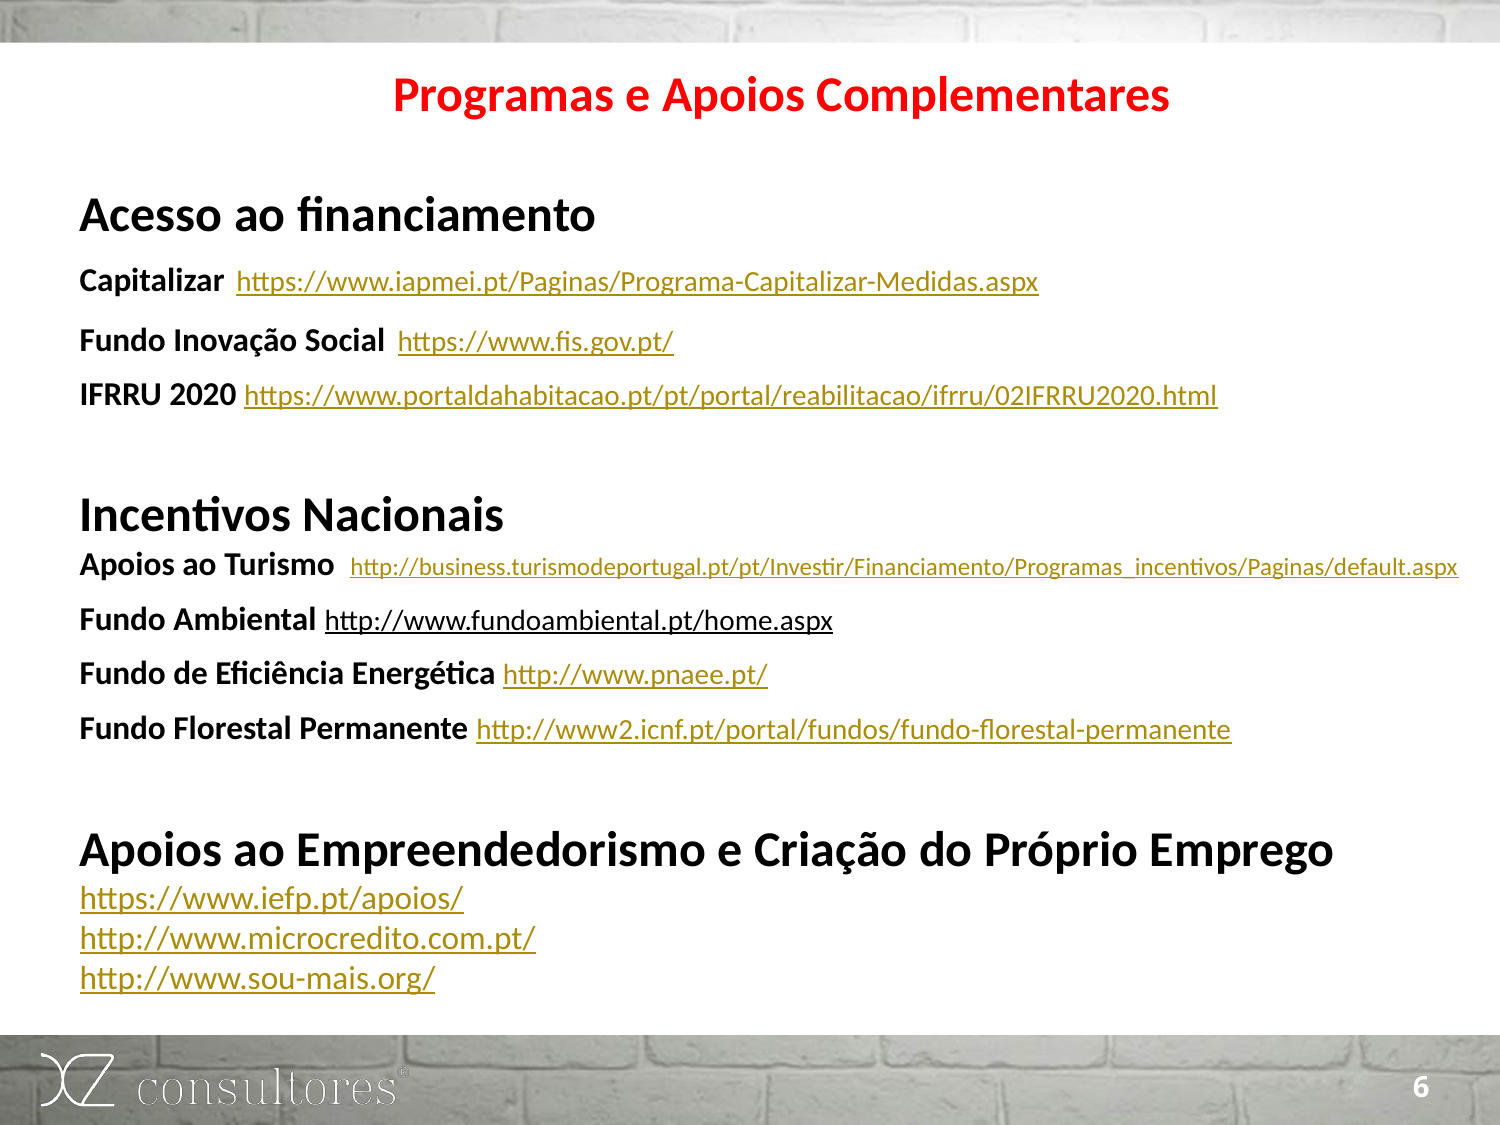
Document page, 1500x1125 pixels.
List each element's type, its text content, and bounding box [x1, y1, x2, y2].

picture [0, 0, 1500, 42]
text_box Programas e Apoios Complementares Acesso ao financiamento Capitalizar https://www.iapmei.pt/Paginas/Programa-Capitalizar-Medidas.aspx Fundo Inovação Social https://www.fis.gov.pt/ IFRRU 2020 https://www.portaldahabitacao.pt/pt/portal/reabilitacao/ifrru/02IFRRU2020.html Incentivos Nacionais Apoios ao Turismo http://business.turismodeportugal.pt/pt/Investir/Financiamento/Programas_incentivos/Paginas/default.aspx Fundo Ambiental http://www.fundoambiental.pt/home.aspx Fundo de Eficiência Energética http://www.pnaee.pt/ Fundo Florestal Permanente http://www2.icnf.pt/portal/fundos/fundo-florestal-permanente Apoios ao Empreendedorismo e Criação do Próprio Emprego https://www.iefp.pt/apoios/ http://www.microcredito.com.pt/ http://www.sou-mais.org/ [64, 54, 1500, 1004]
picture [0, 1035, 1500, 1125]
